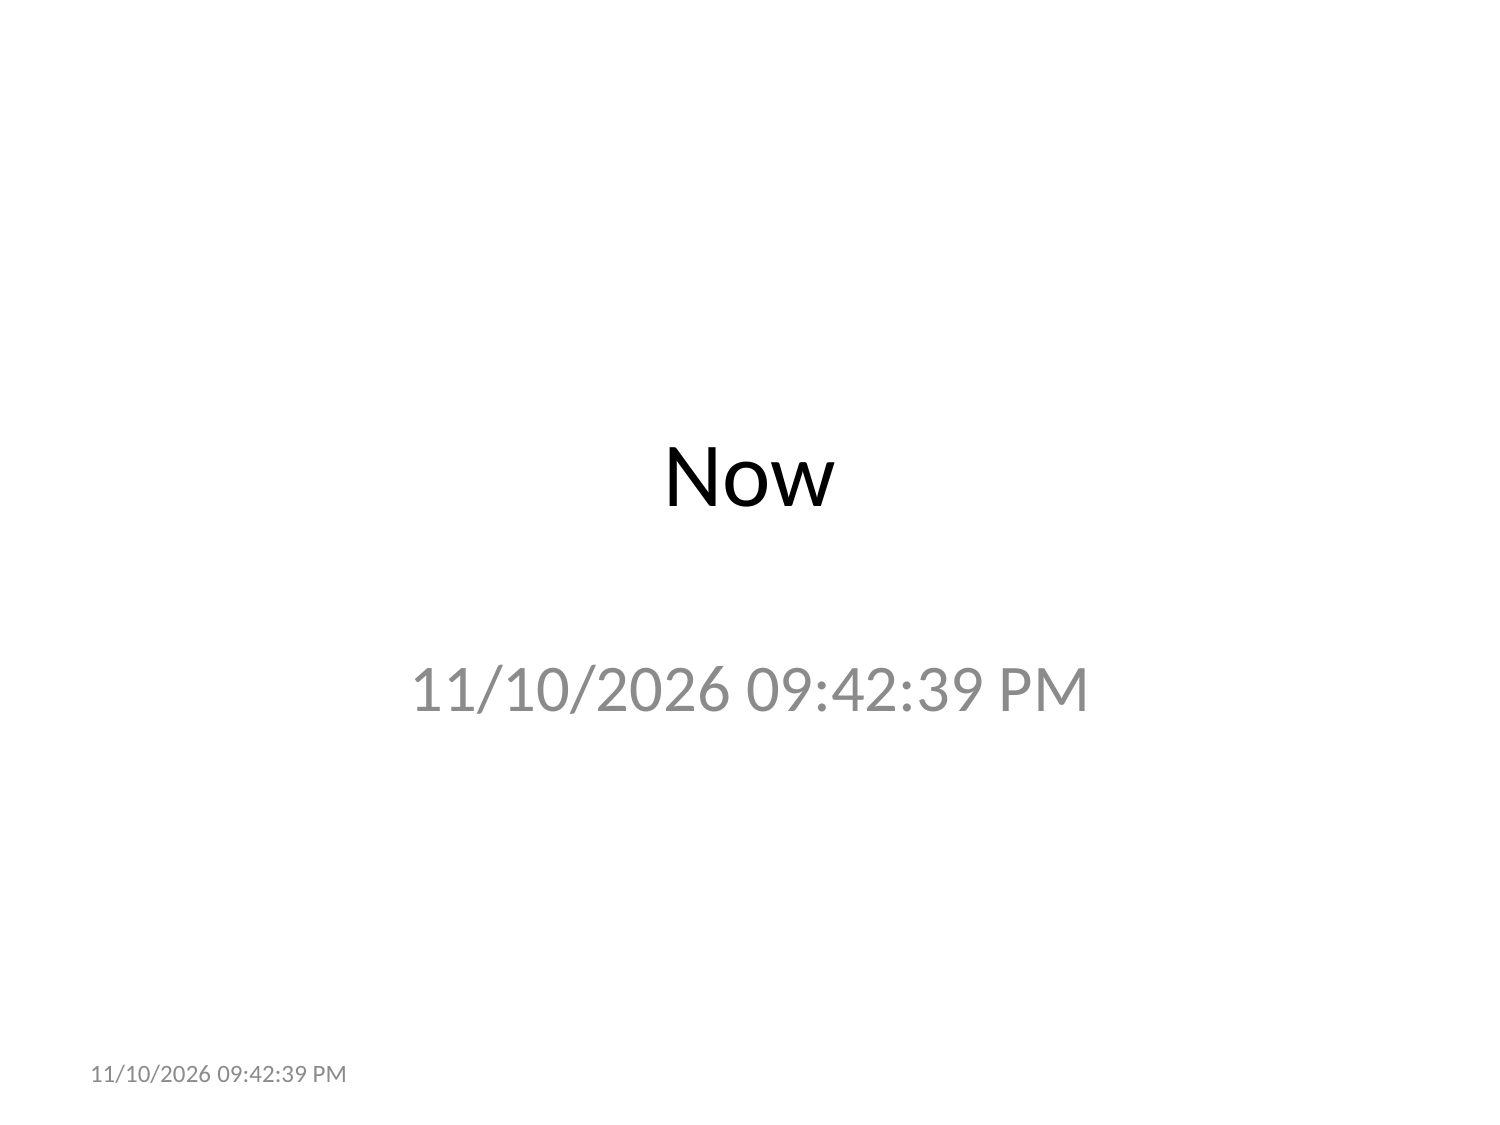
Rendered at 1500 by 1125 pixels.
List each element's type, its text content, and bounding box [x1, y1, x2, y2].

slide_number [75, 1042, 425, 1103]
subtitle 2011-12-19 10:20:04 AM [225, 637, 1275, 925]
title Now [112, 349, 1388, 591]
